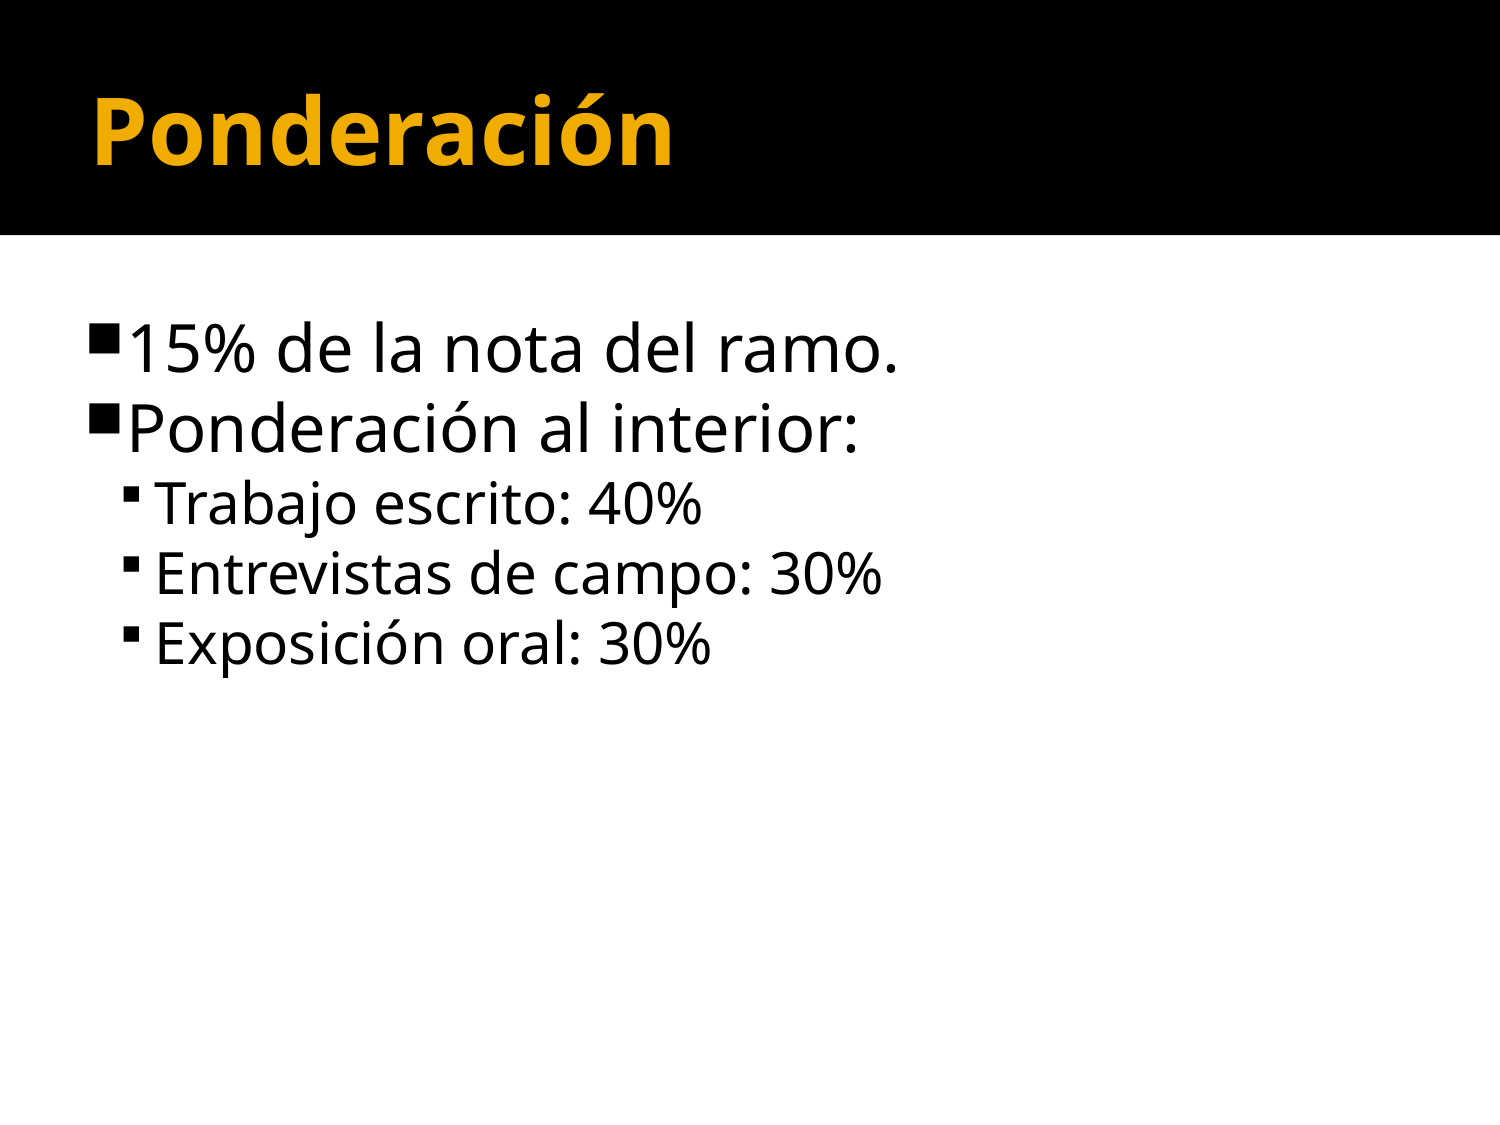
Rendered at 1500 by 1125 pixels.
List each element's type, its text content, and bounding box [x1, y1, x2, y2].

text_box 15% de la nota del ramo. Ponderación al interior: Trabajo escrito: 40% Entrevistas de campo: 30% Exposición oral: 30% [75, 291, 1425, 1050]
text_box Ponderación [75, 25, 1425, 231]
